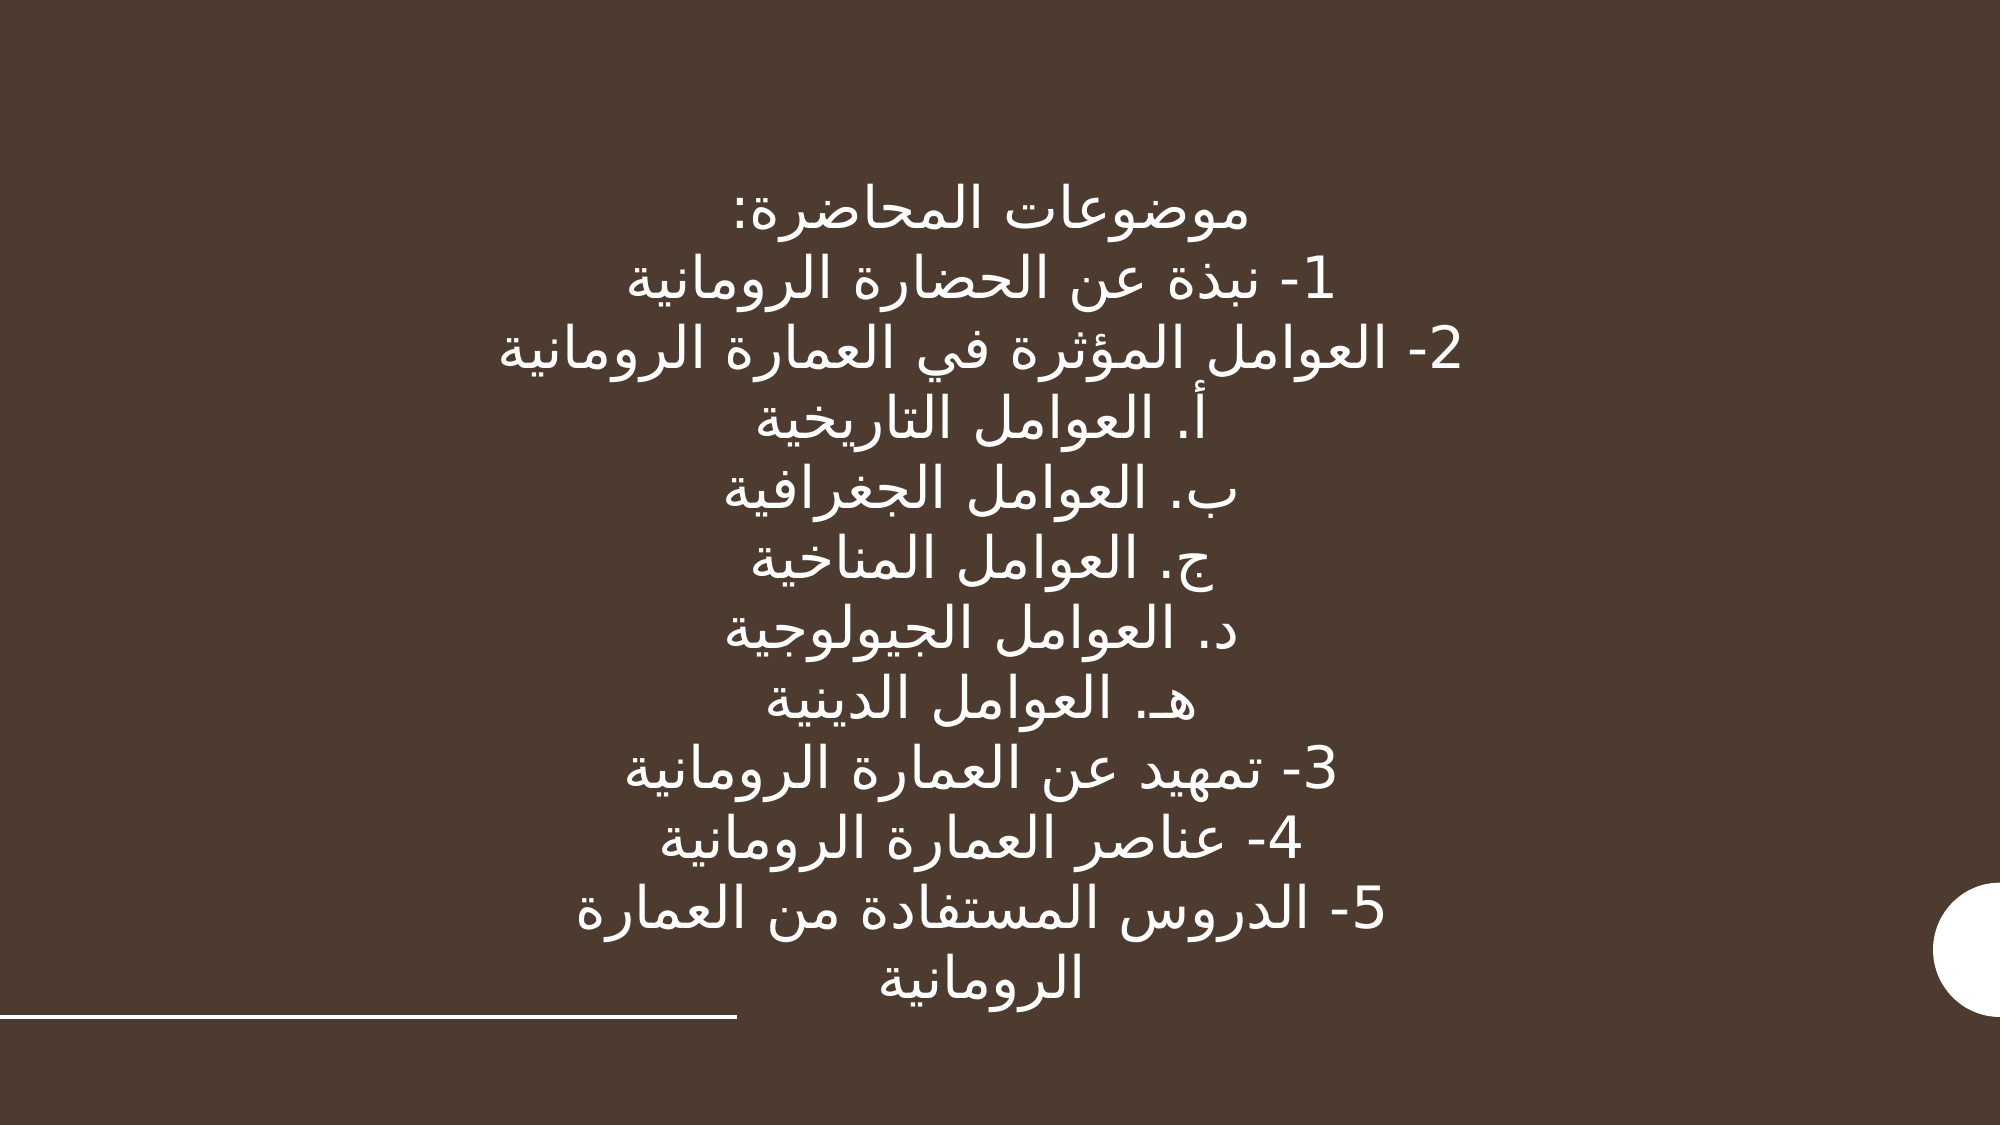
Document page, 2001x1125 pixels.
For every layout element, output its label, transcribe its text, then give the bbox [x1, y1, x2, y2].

text_box موضوعات المحاضرة: 1- نبذة عن الحضارة الرومانية 2- العوامل المؤثرة في العمارة الرومانية أ. العوامل التاريخية ب. العوامل الجغرافية ج. العوامل المناخية د. العوامل الجيولوجية هـ. العوامل الدينية 3- تمهيد عن العمارة الرومانية 4- عناصر العمارة الرومانية 5- الدروس المستفادة من العمارة الرومانية [458, 127, 1505, 1088]
